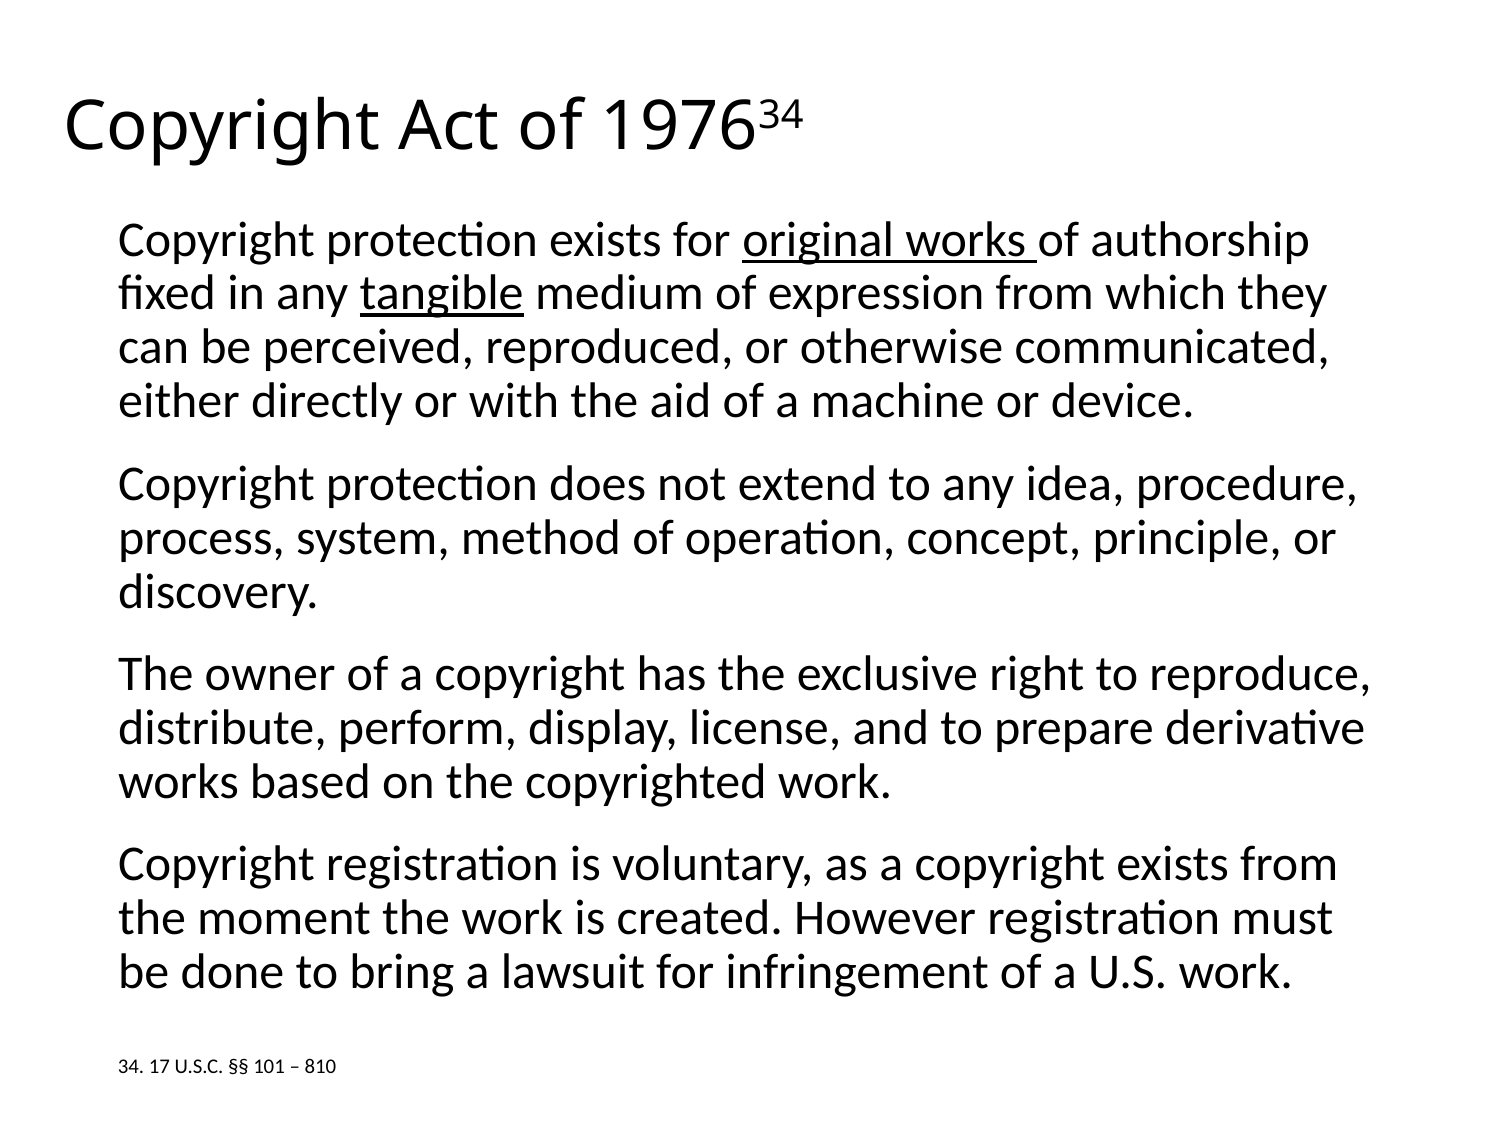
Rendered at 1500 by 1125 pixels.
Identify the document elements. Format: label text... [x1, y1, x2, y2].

list Copyright protection exists for original works of authorship fixed in any tangible medium of expression from which they can be perceived, reproduced, or otherwise communicated, either directly or with the aid of a machine or device. Copyright protection does not extend to any idea, procedure, process, system, method of operation, concept, principle, or discovery. The owner of a copyright has the exclusive right to reproduce, distribute, perform, display, license, and to prepare derivative works based on the copyrighted work. Copyright registration is voluntary, as a copyright exists from the moment the work is created. However registration must be done to bring a lawsuit for infringement of a U.S. work. [102, 205, 1398, 972]
text_box 34. 17 U.S.C. §§ 101 – 810 [103, 1045, 1325, 1086]
title Copyright Act of 197634 [48, 18, 1398, 237]
